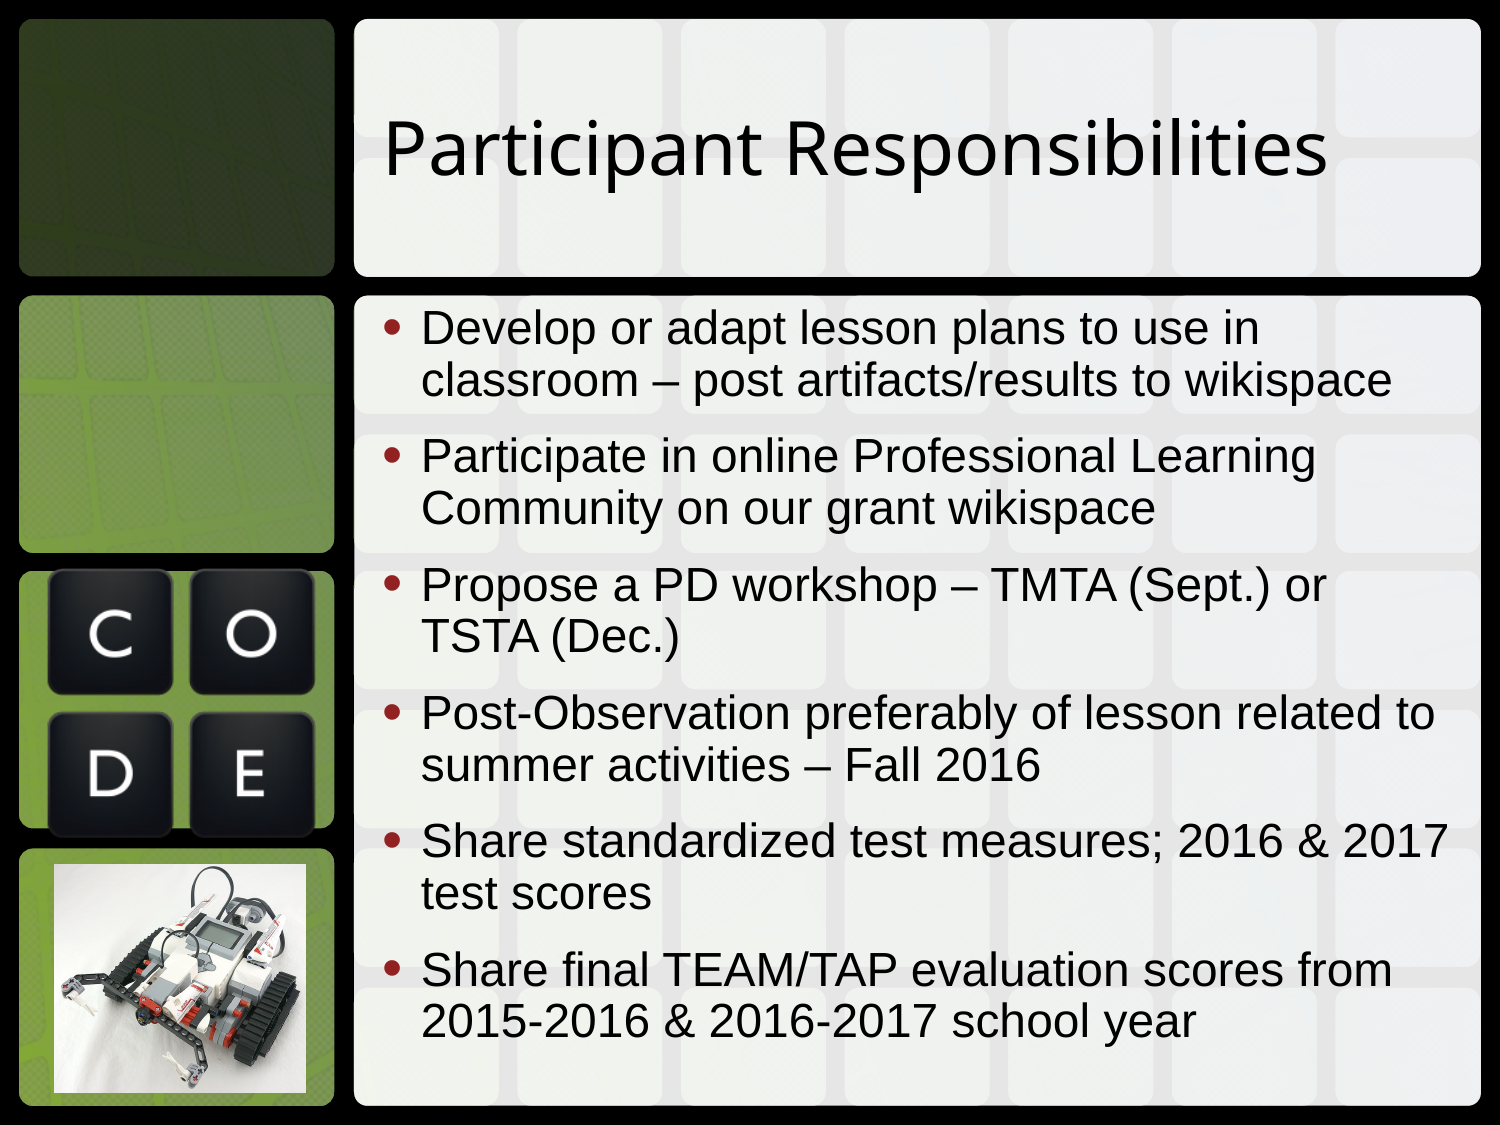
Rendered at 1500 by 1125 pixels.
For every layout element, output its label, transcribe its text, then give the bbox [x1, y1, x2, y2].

picture [19, 19, 334, 276]
title Participant Responsibilities [367, 24, 1468, 277]
list Develop or adapt lesson plans to use in classroom – post artifacts/results to wikispace Participate in online Professional Learning Community on our grant wikispace Propose a PD workshop – TMTA (Sept.) or TSTA (Dec.) Post-Observation preferably of lesson related to summer activities – Fall 2016 Share standardized test measures; 2016 & 2017 test scores Share final TEAM/TAP evaluation scores from 2015-2016 & 2016-2017 school year [367, 295, 1468, 1087]
picture [19, 296, 335, 1106]
